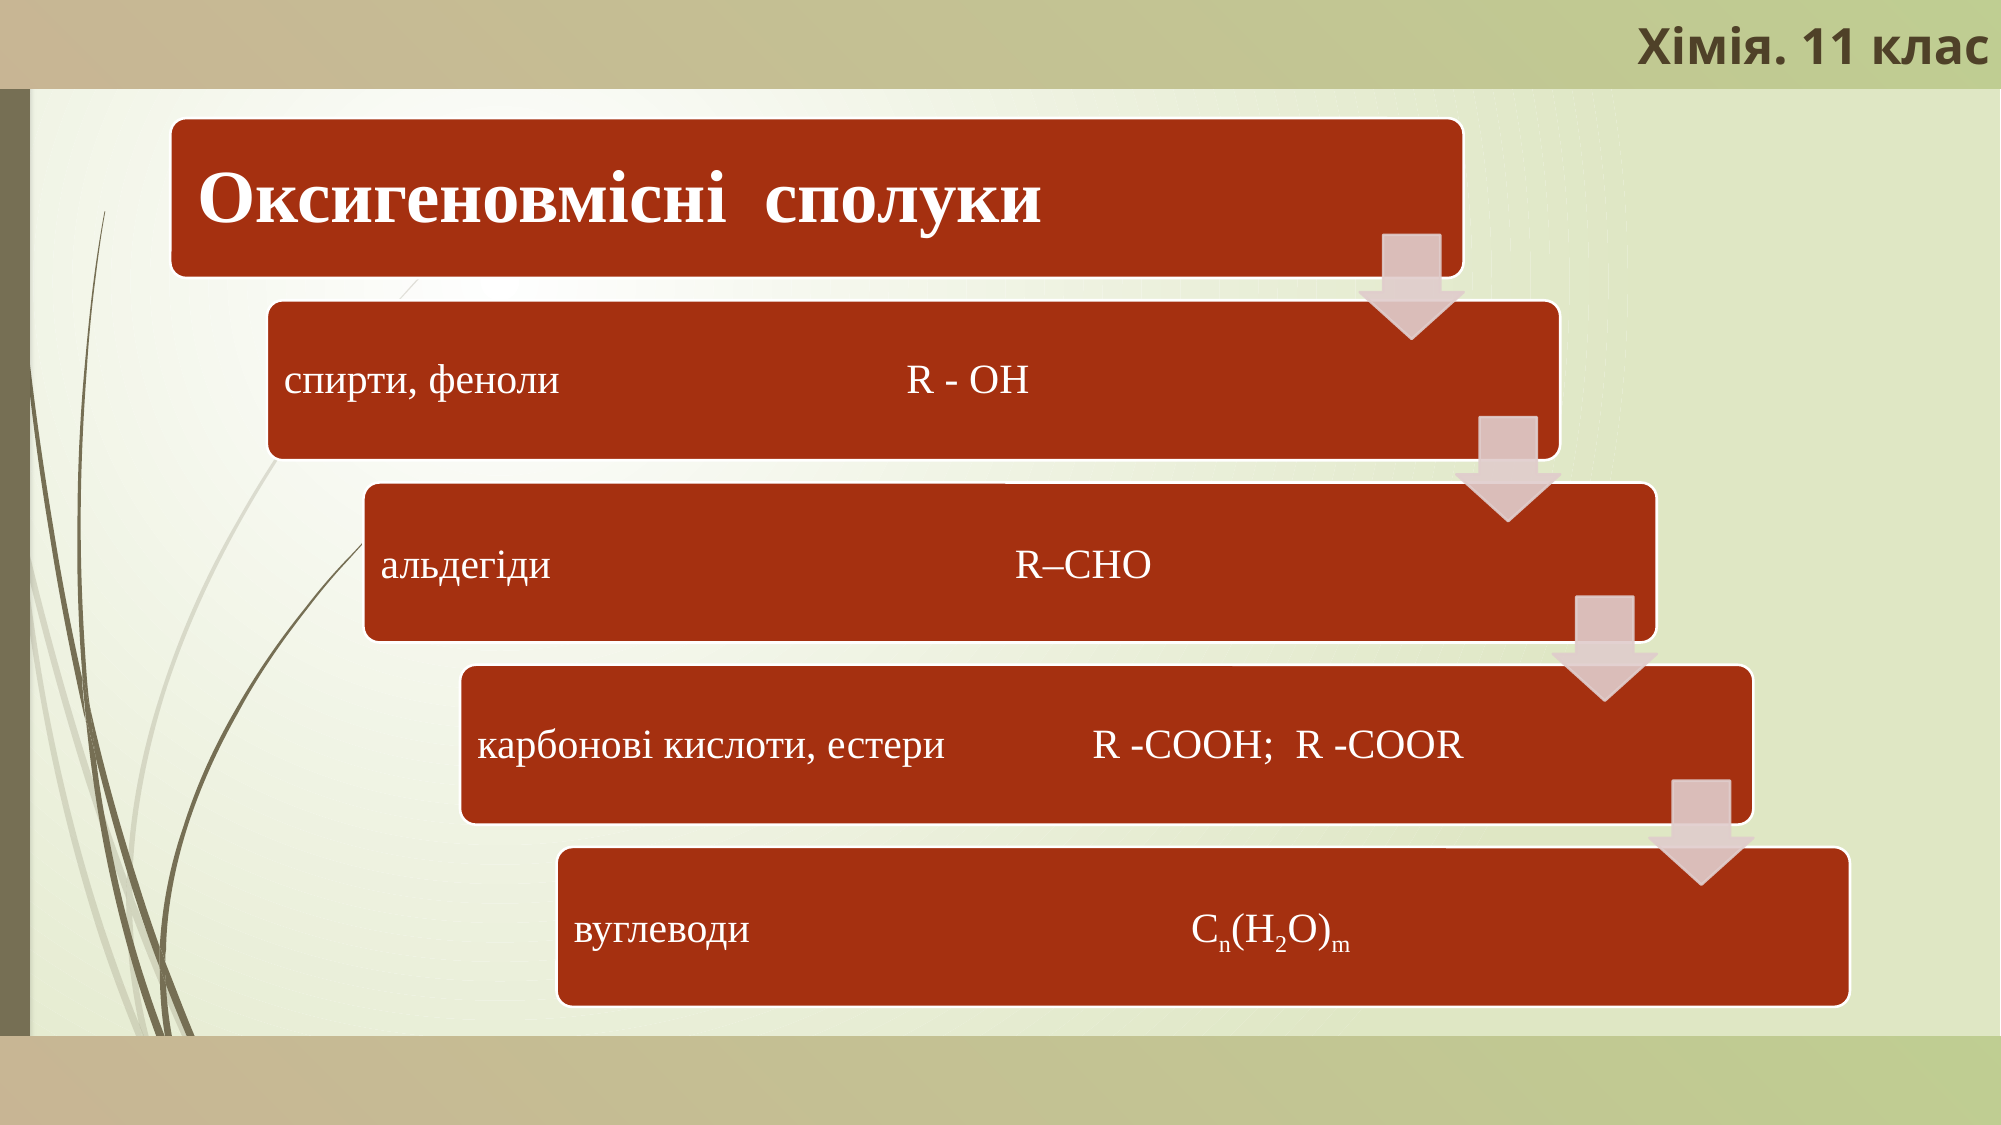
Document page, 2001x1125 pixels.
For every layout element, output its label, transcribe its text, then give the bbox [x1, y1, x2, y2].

text_box Хімія. 11 клас [0, 0, 2000, 90]
text_box [0, 1035, 2000, 1125]
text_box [169, 117, 1851, 1008]
